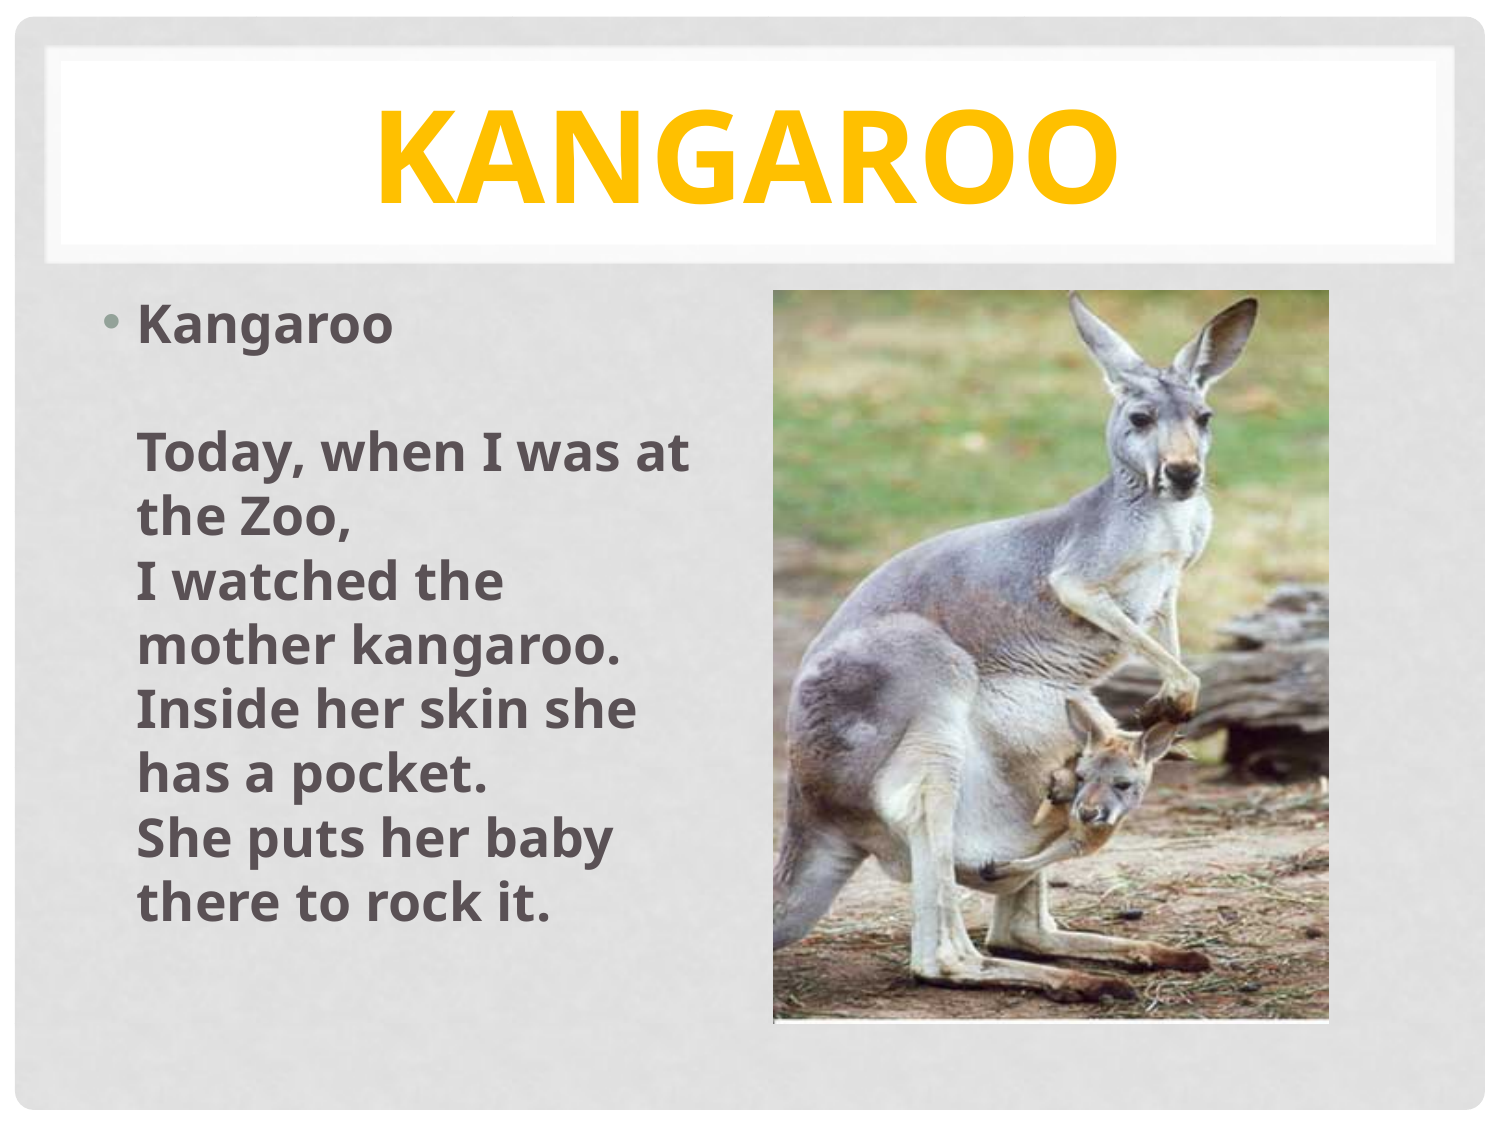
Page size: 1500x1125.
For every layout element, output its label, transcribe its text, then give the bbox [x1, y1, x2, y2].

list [773, 290, 1329, 1024]
title KANGAROO [69, 66, 1425, 238]
list Kangaroo Today, when I was at the Zoo, I watched the mother kangaroo. Inside her skin she has a pocket. She puts her baby there to rock it. [69, 281, 733, 1005]
